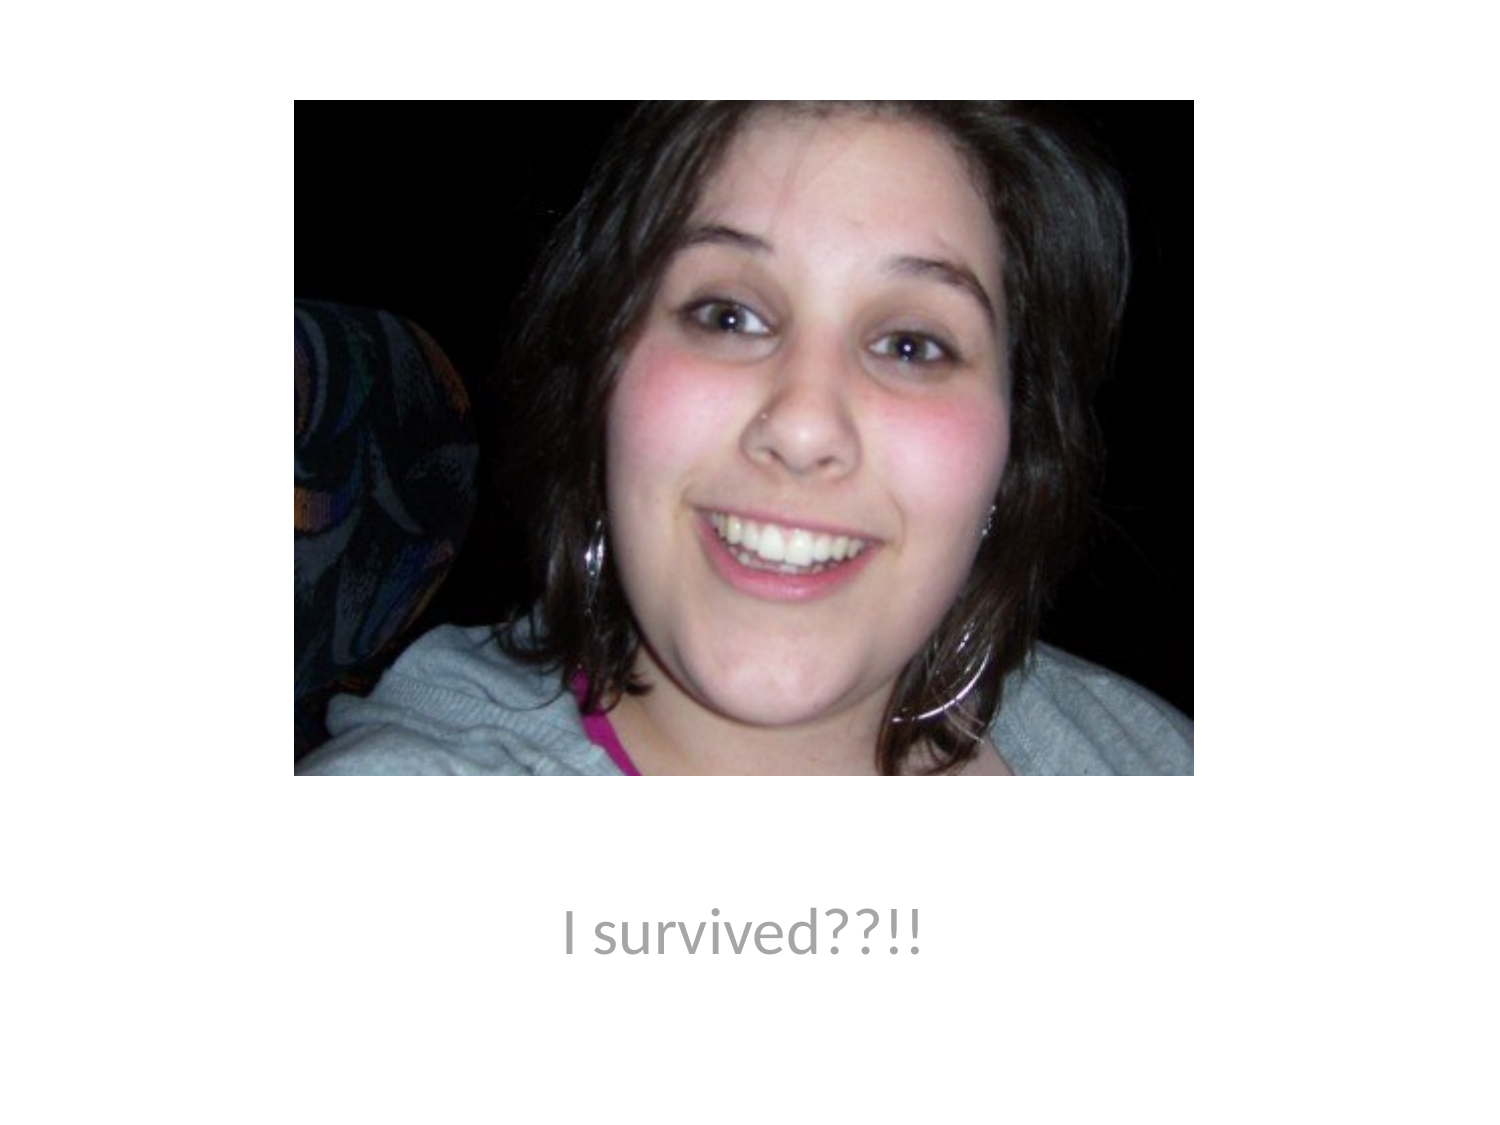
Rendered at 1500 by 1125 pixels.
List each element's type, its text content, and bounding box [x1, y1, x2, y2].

picture [293, 100, 1195, 776]
list I survived??!! [294, 880, 1194, 1013]
